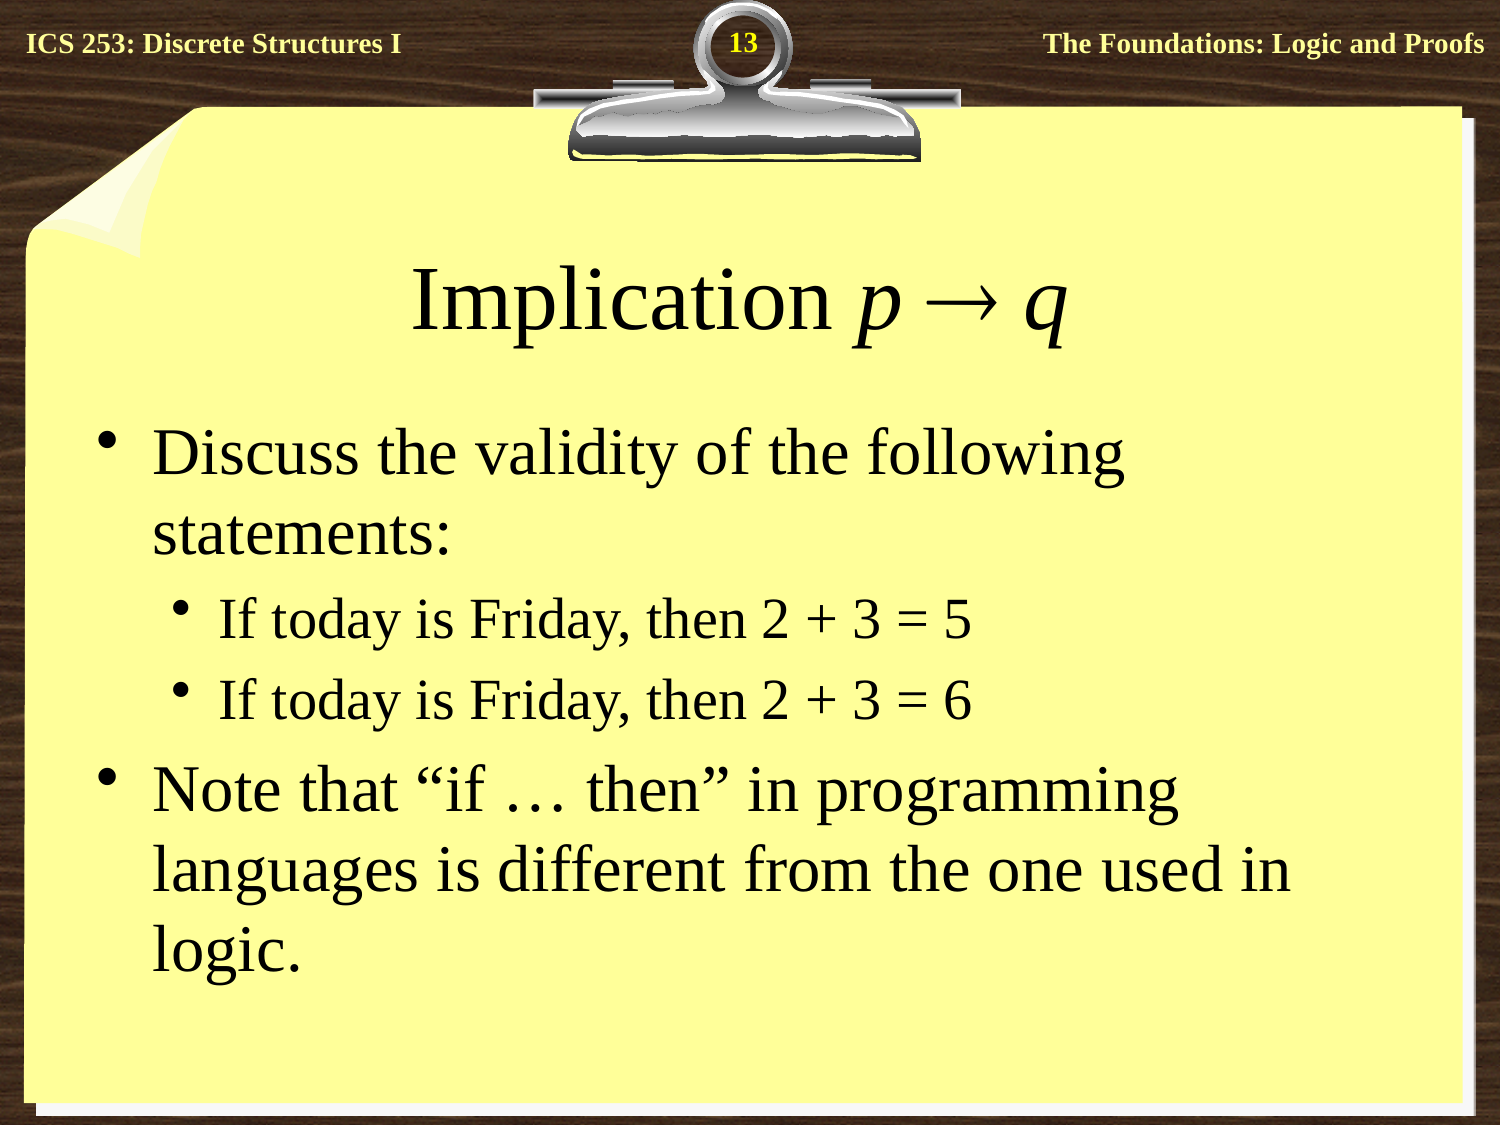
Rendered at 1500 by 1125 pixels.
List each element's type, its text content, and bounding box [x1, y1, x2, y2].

picture [0, 0, 1500, 1125]
title Implication p  q [77, 199, 1403, 387]
list Discuss the validity of the following statements: If today is Friday, then 2 + 3 = 5 If today is Friday, then 2 + 3 = 6 Note that “if … then” in programming languages is different from the one used in logic. [81, 400, 1436, 1035]
slide_number 13 [704, 11, 774, 71]
picture [723, 71, 763, 78]
